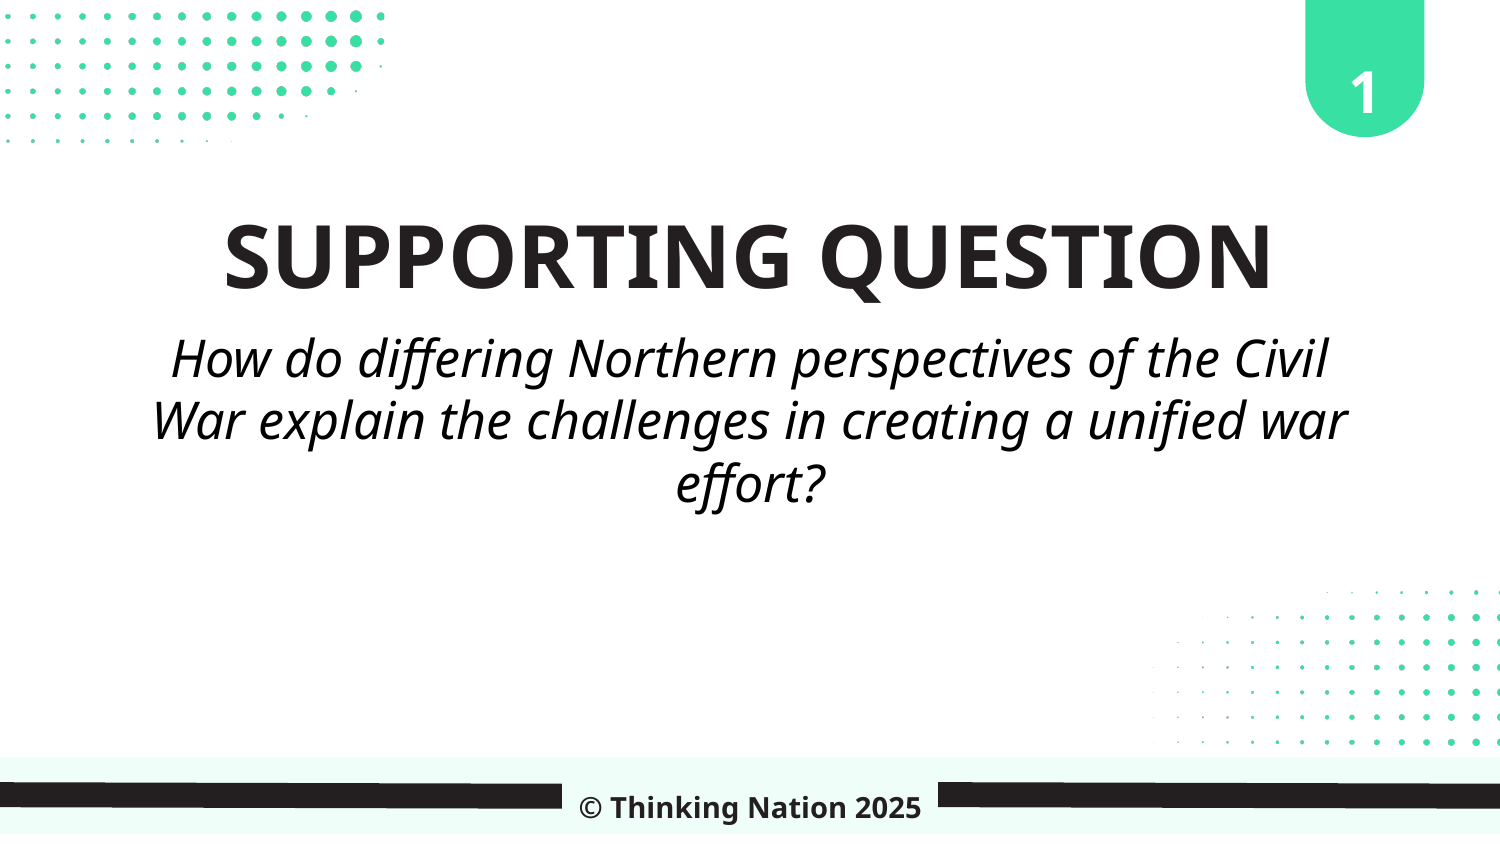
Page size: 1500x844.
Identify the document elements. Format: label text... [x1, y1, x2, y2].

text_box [1300, 0, 1430, 138]
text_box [0, 756, 1500, 835]
text_box [0, 0, 385, 144]
text_box How do differing Northern perspectives of the Civil War explain the challenges in creating a unified war effort? [146, 324, 1353, 513]
text_box [1128, 590, 1500, 755]
text_box SUPPORTING QUESTION [209, 159, 1291, 307]
